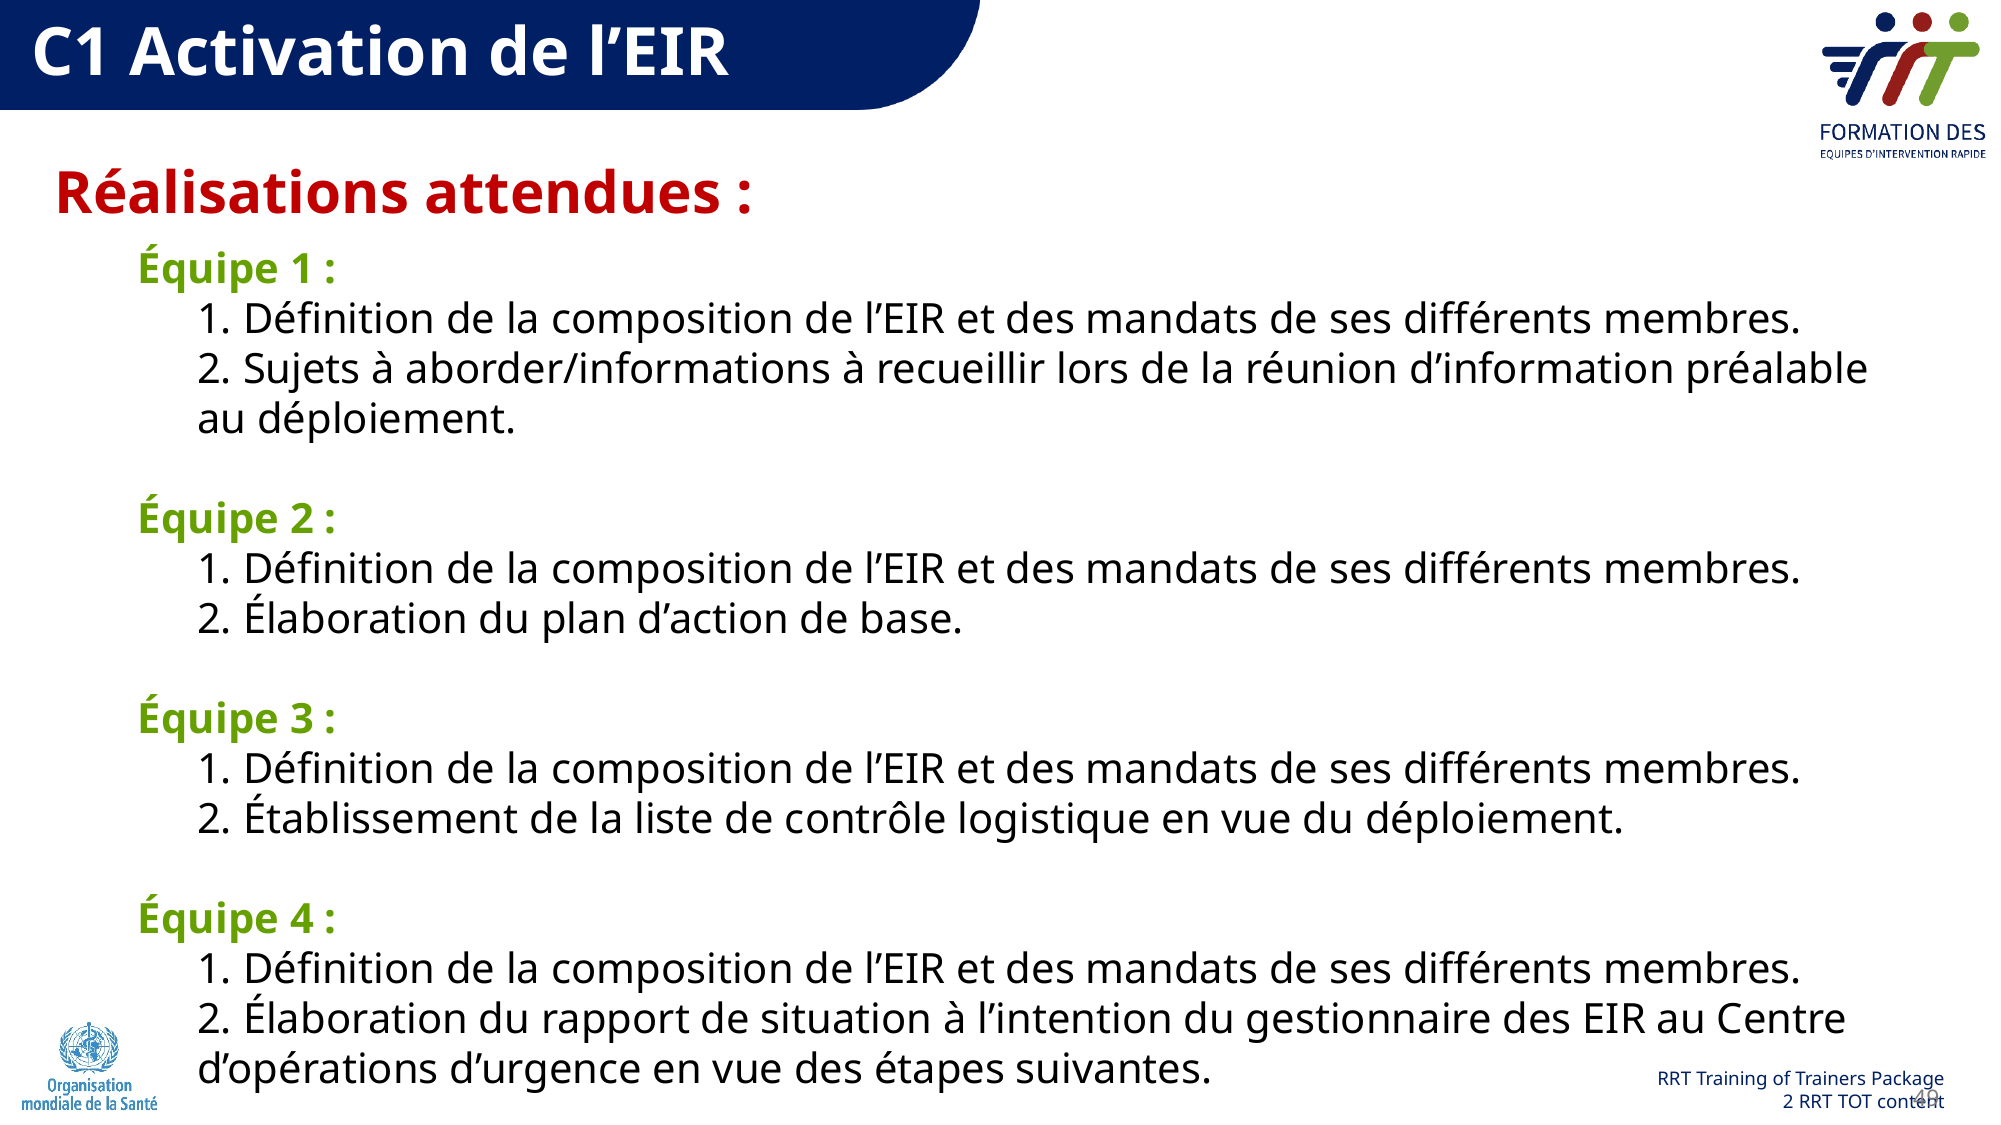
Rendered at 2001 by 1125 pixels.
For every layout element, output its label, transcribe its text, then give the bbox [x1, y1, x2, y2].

picture [1820, 11, 1986, 160]
text_box Équipe 1 : 1. Définition de la composition de l’EIR et des mandats de ses différents membres. 2. Sujets à aborder/informations à recueillir lors de la réunion d’information préalable au déploiement. Équipe 2 : 1. Définition de la composition de l’EIR et des mandats de ses différents membres. 2. Élaboration du plan d’action de base. Équipe 3 : 1. Définition de la composition de l’EIR et des mandats de ses différents membres. 2. Établissement de la liste de contrôle logistique en vue du déploiement. Équipe 4 : 1. Définition de la composition de l’EIR et des mandats de ses différents membres. 2. Élaboration du rapport de situation à l’intention du gestionnaire des EIR au Centre d’opérations d’urgence en vue des étapes suivantes. [130, 234, 1922, 1125]
text_box Réalisations attendues : [47, 147, 1034, 233]
picture [0, 0, 981, 110]
title C1 Activation de l’EIR [23, 0, 1058, 107]
picture [20, 1020, 130, 1111]
